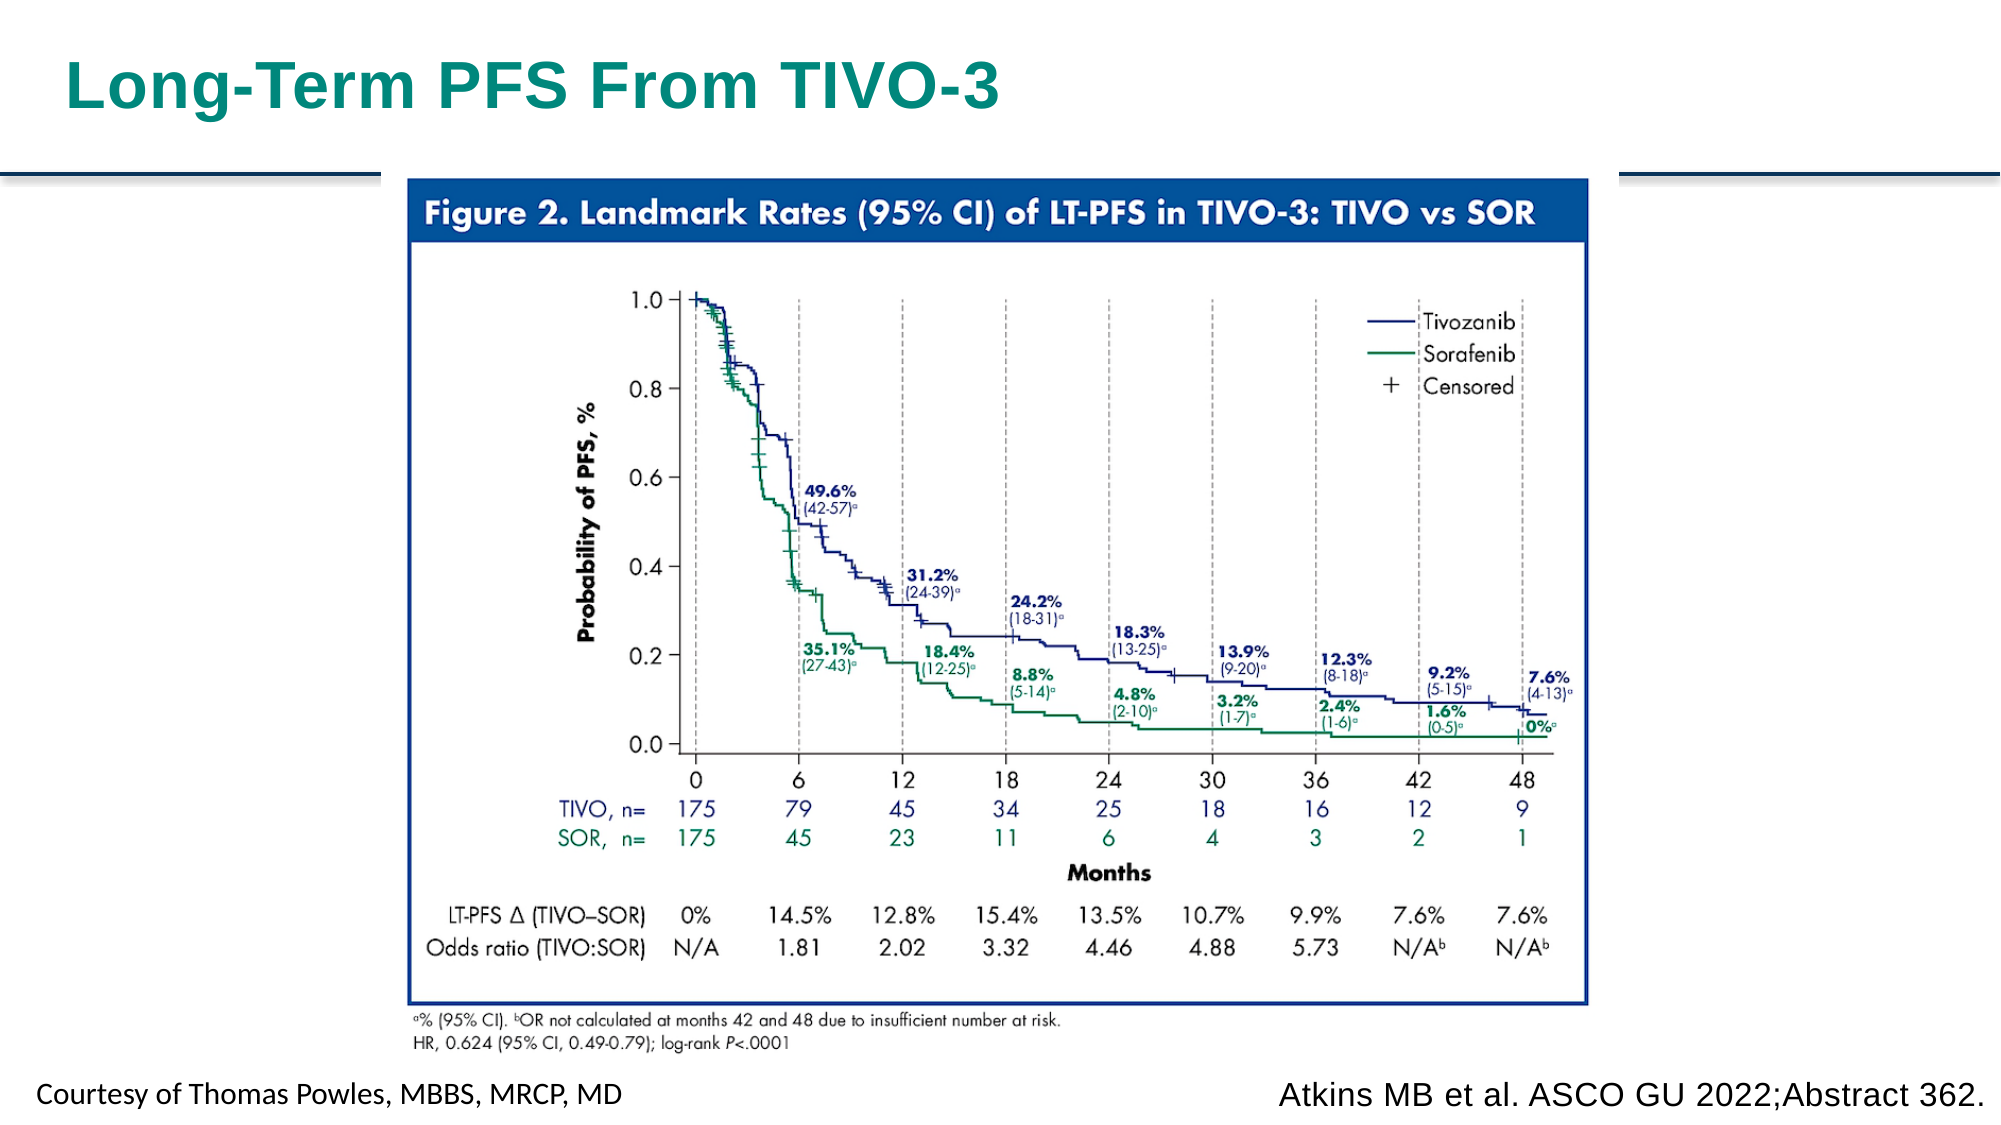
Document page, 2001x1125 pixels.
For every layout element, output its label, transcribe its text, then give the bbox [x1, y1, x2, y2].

text_box Atkins MB et al. ASCO GU 2022;Abstract 362. [1278, 1073, 1988, 1114]
text_box Courtesy of Thomas Powles, MBBS, MRCP, MD [21, 1065, 1025, 1119]
picture [380, 159, 1620, 1067]
title Long-Term PFS From TIVO-3 [50, 5, 1980, 169]
